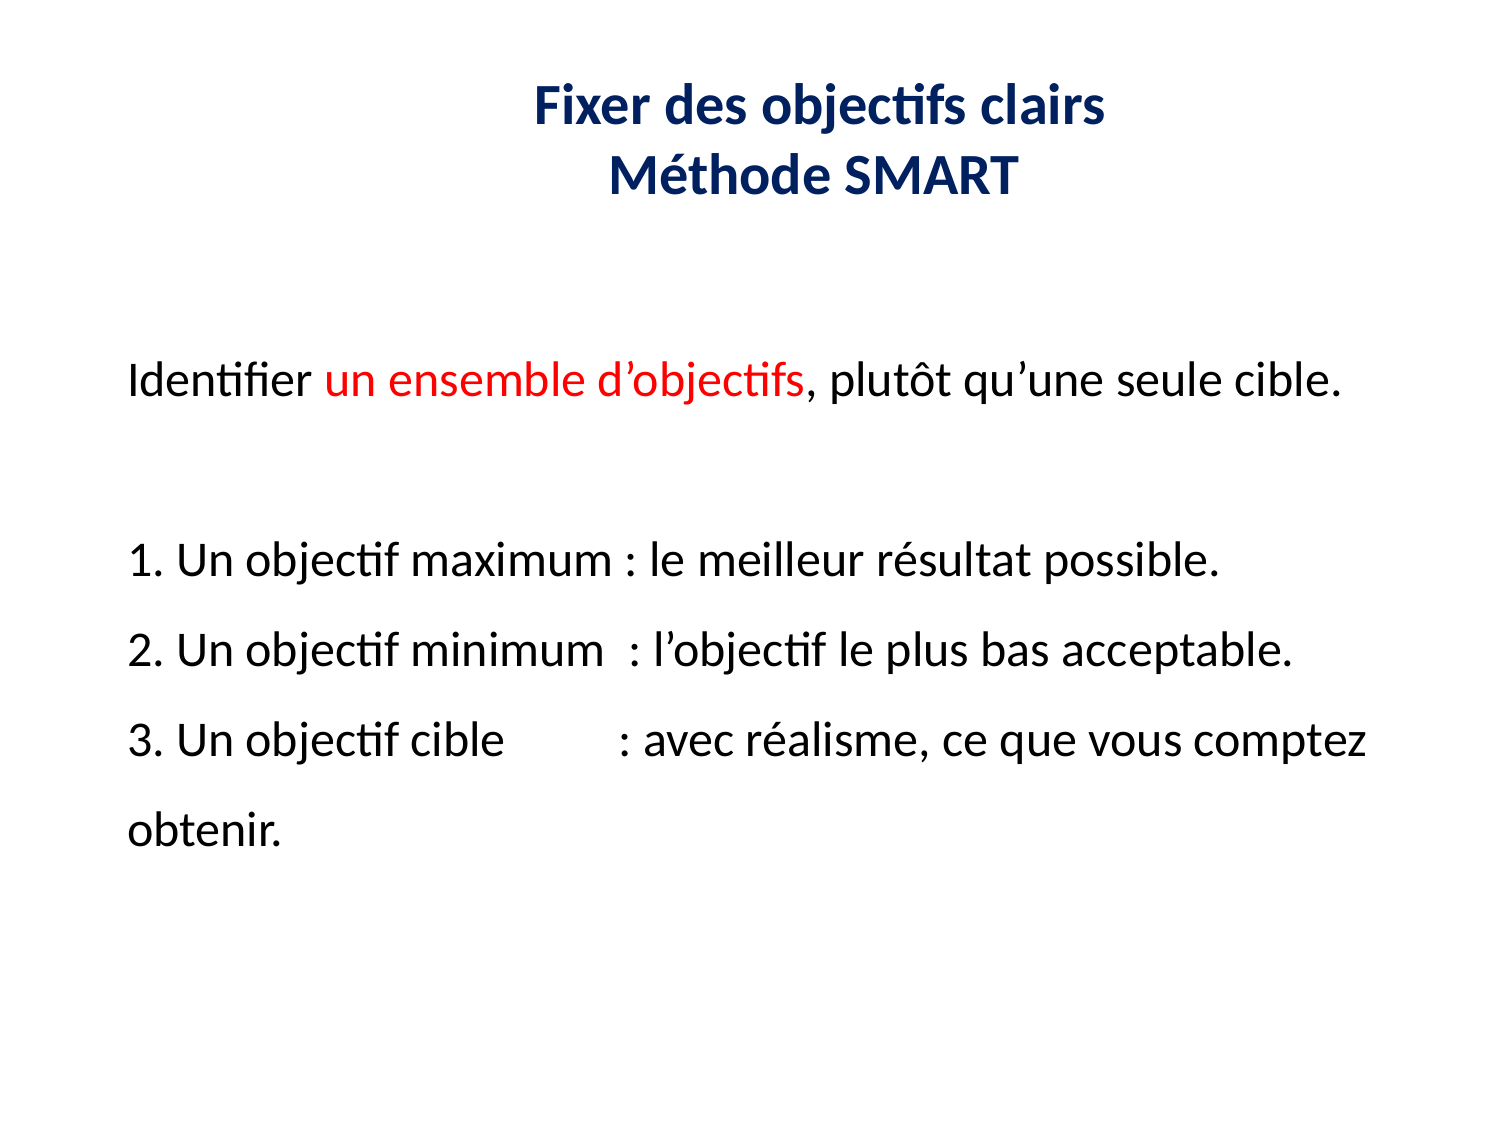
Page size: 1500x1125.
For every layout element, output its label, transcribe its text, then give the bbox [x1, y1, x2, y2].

text_box Identifier un ensemble d’objectifs, plutôt qu’une seule cible. 1. Un objectif maximum : le meilleur résultat possible. 2. Un objectif minimum : l’objectif le plus bas acceptable. 3. Un objectif cible : avec réalisme, ce que vous comptez obtenir. [112, 269, 1500, 865]
text_box Fixer des objectifs clairs Méthode SMART [257, 58, 1383, 214]
